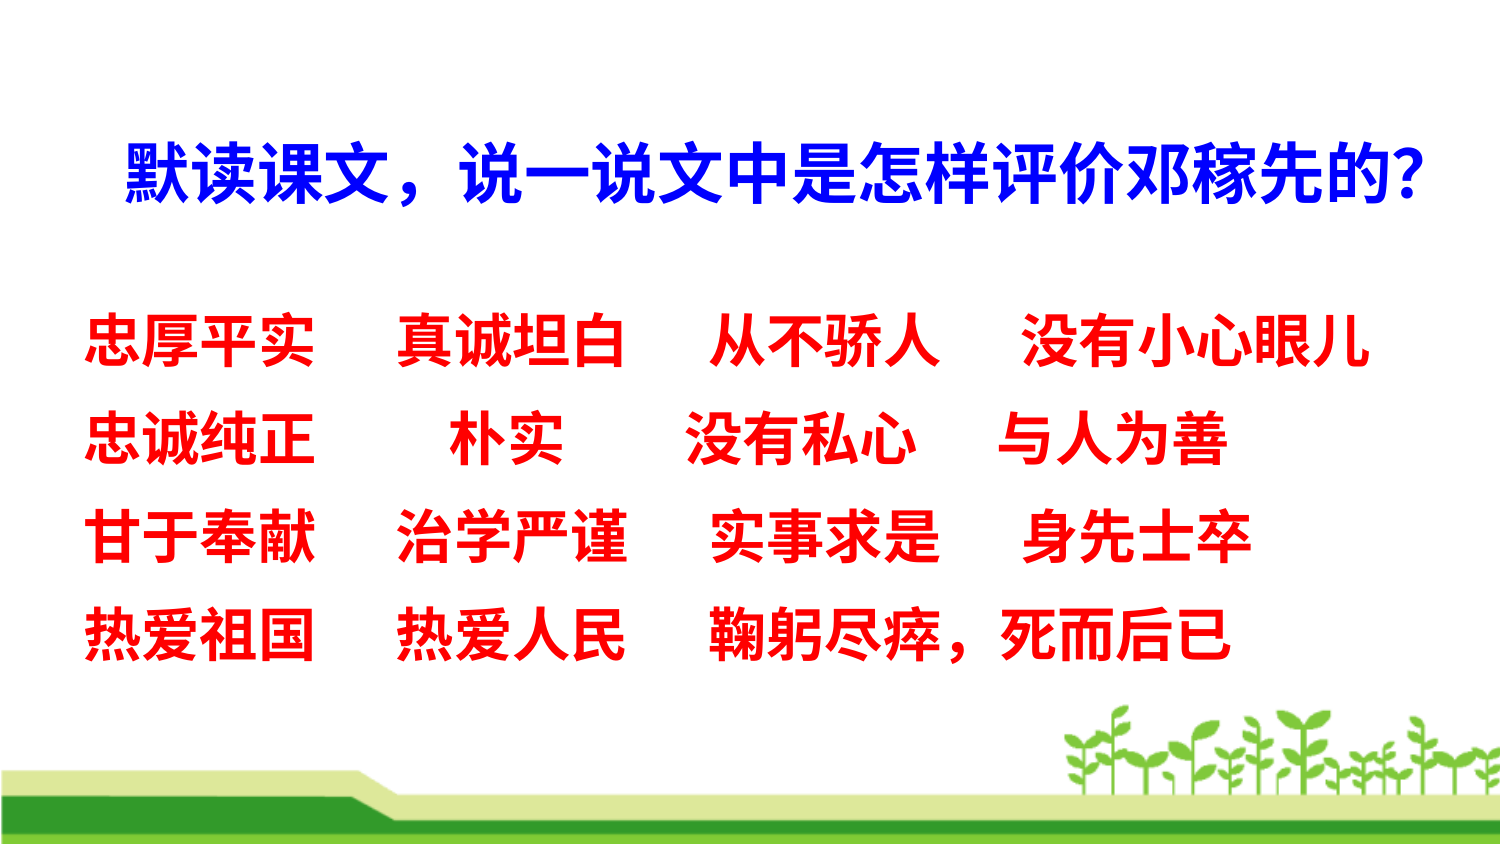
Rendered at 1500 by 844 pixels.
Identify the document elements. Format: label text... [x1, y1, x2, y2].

text_box 忠厚平实 真诚坦白 从不骄人 没有小心眼儿 忠诚纯正 朴实 没有私心 与人为善 甘于奉献 治学严谨 实事求是 身先士卒 热爱祖国 热爱人民 鞠躬尽瘁，死而后已 [68, 268, 1457, 676]
picture [0, 0, 1500, 844]
text_box 默读课文，说一说文中是怎样评价邓稼先的？ [108, 116, 1474, 220]
